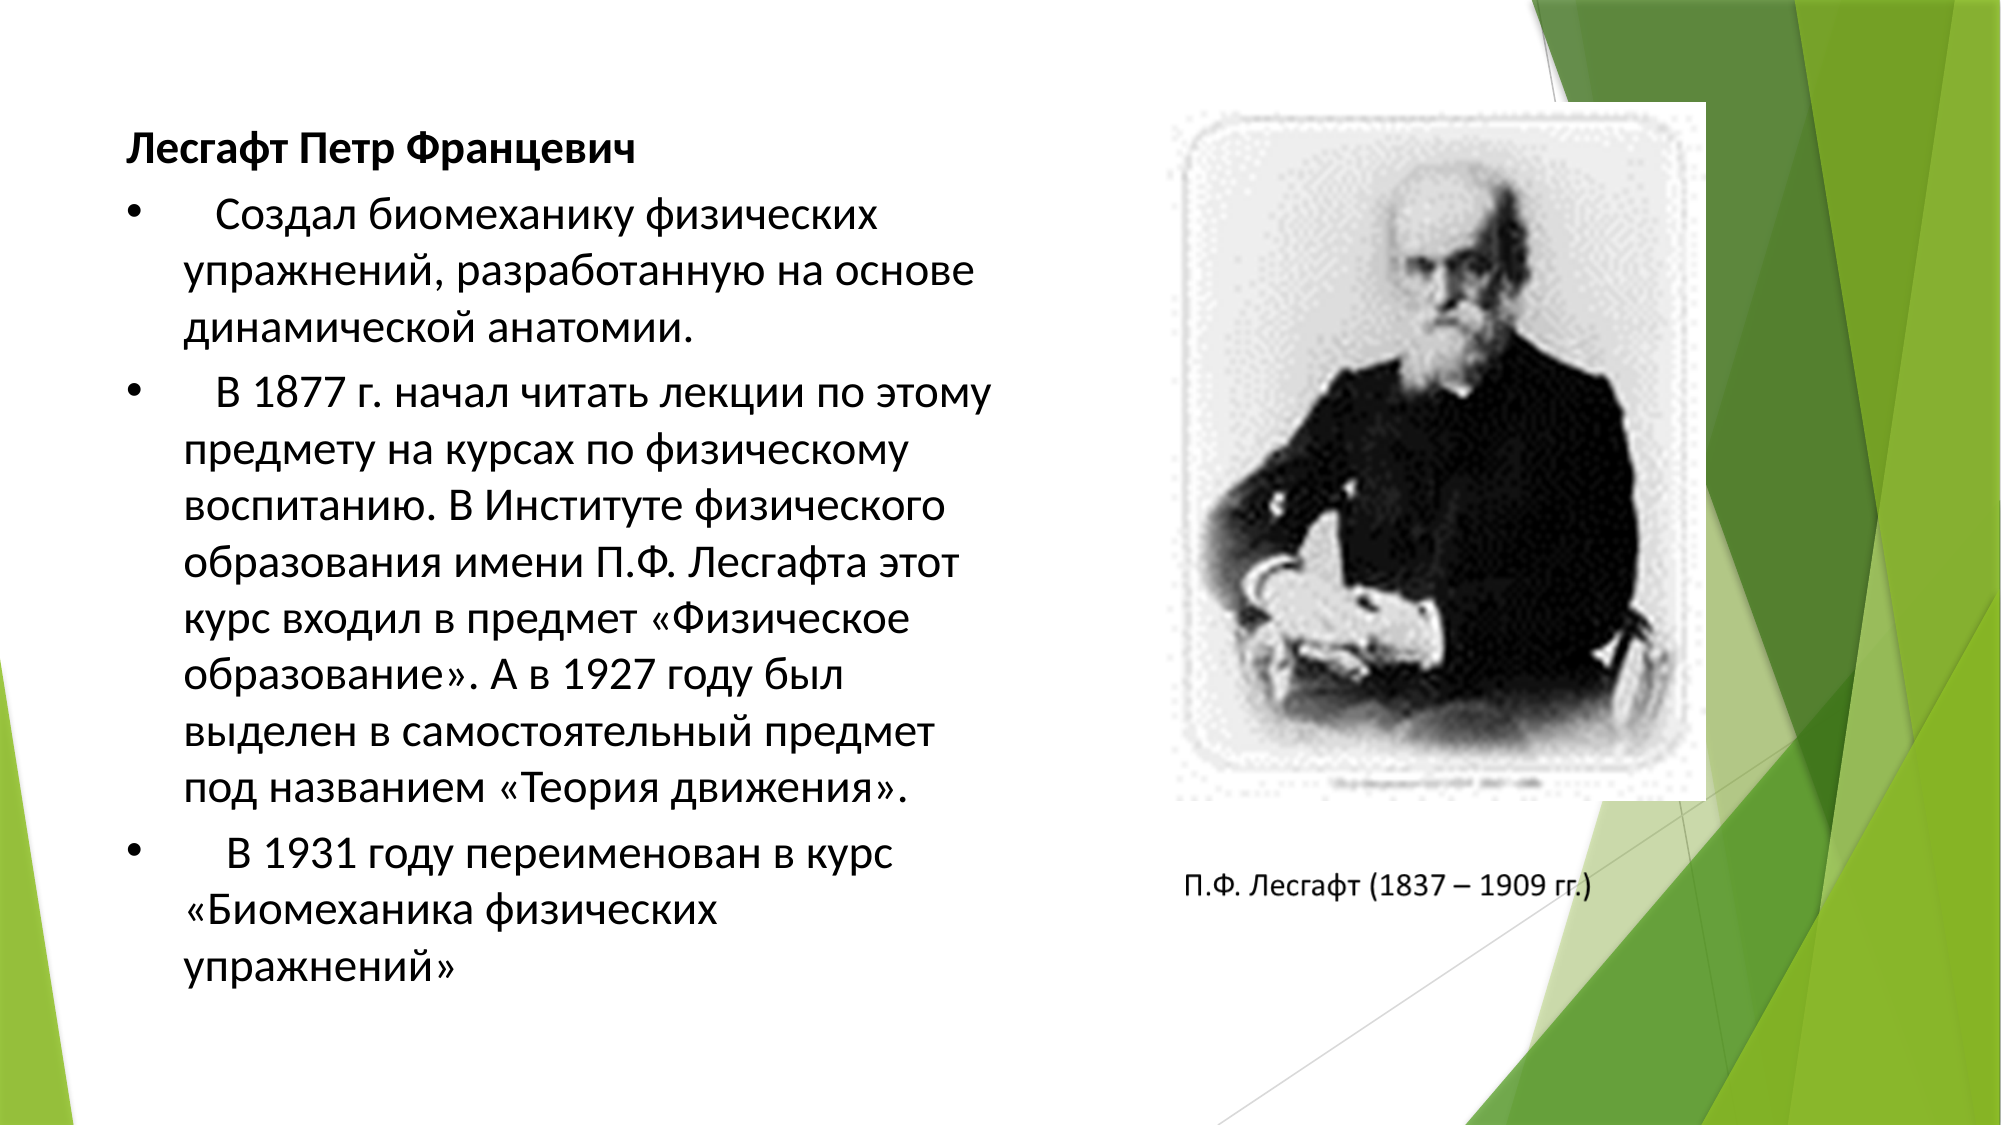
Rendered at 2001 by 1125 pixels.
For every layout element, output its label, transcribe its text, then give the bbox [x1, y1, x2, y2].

picture [1162, 101, 1707, 801]
list Лесгафт Петр Францевич Cоздал биомеханику физических упражнений, разработанную на основе динамической анатомии. В 1877 г. начал читать лекции по этому предмету на курсах по физическому воспитанию. В Институте физического образования имени П.Ф. Лесгафта этот курс входил в предмет «Физическое образование». А в 1927 году был выделен в самостоятельный предмет под названием «Теория движения». В 1931 году переименован в курс «Биомеханика физических упражнений» [111, 109, 1013, 1023]
picture [1162, 853, 1756, 959]
